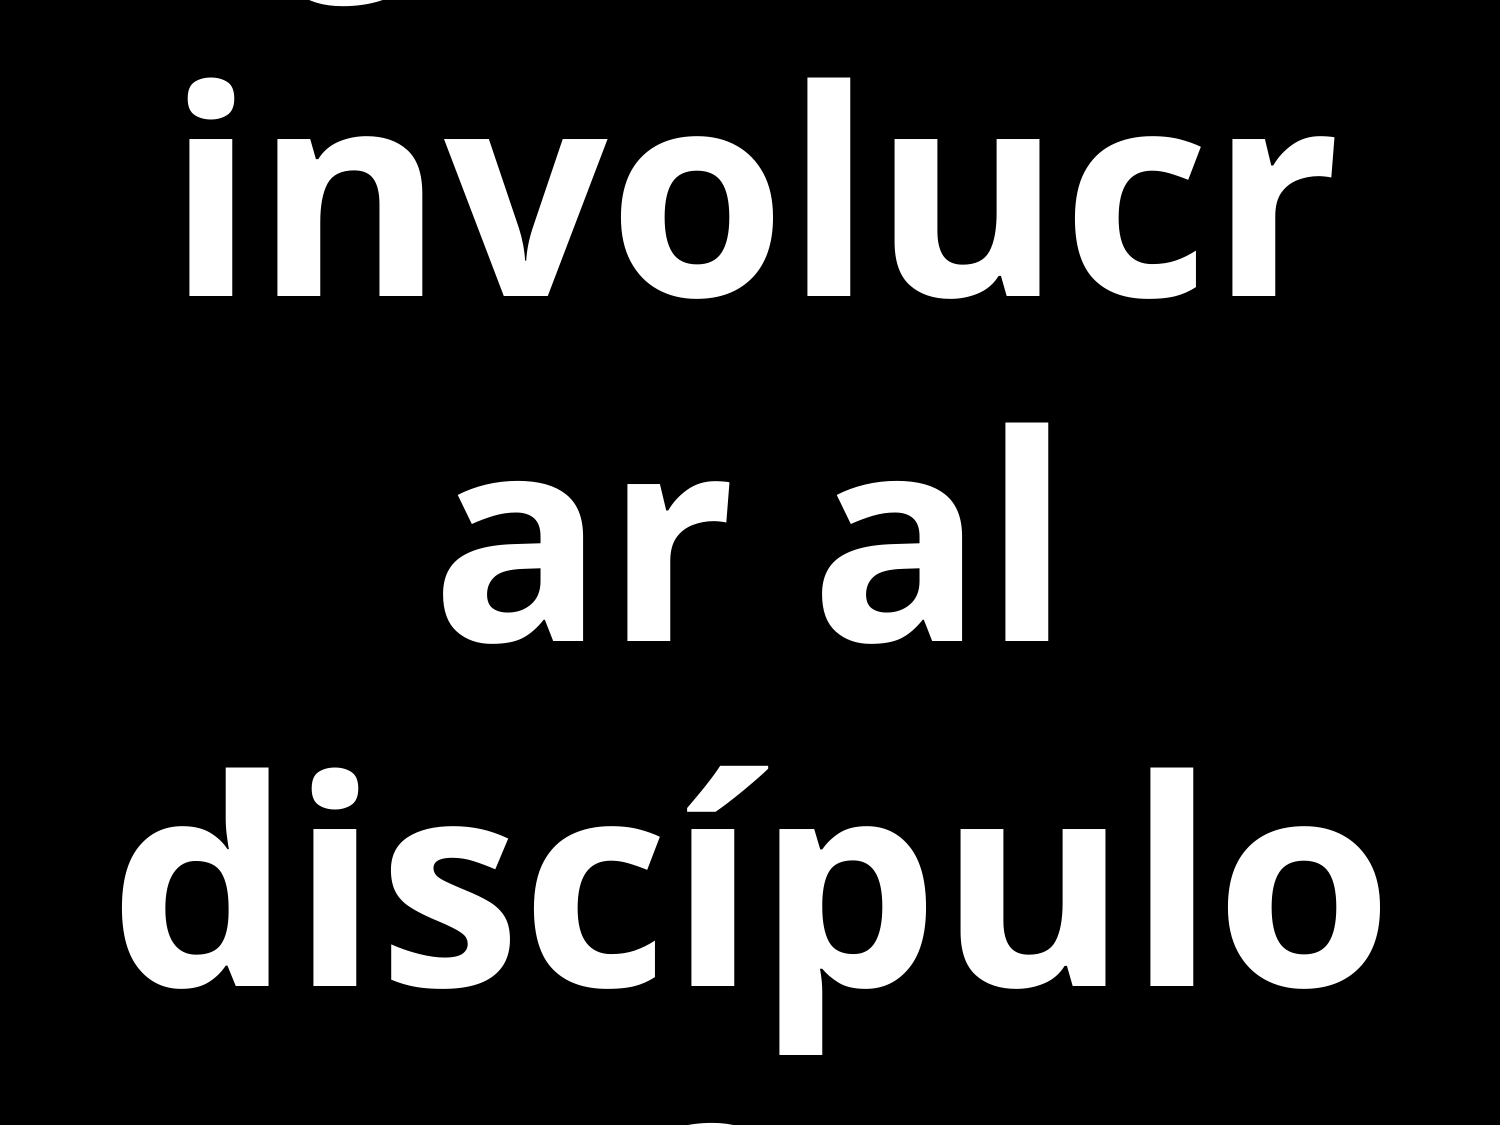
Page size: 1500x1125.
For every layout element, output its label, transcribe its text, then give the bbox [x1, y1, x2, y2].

title ¿Cómo involucrar al discípulo? [76, 432, 1427, 621]
